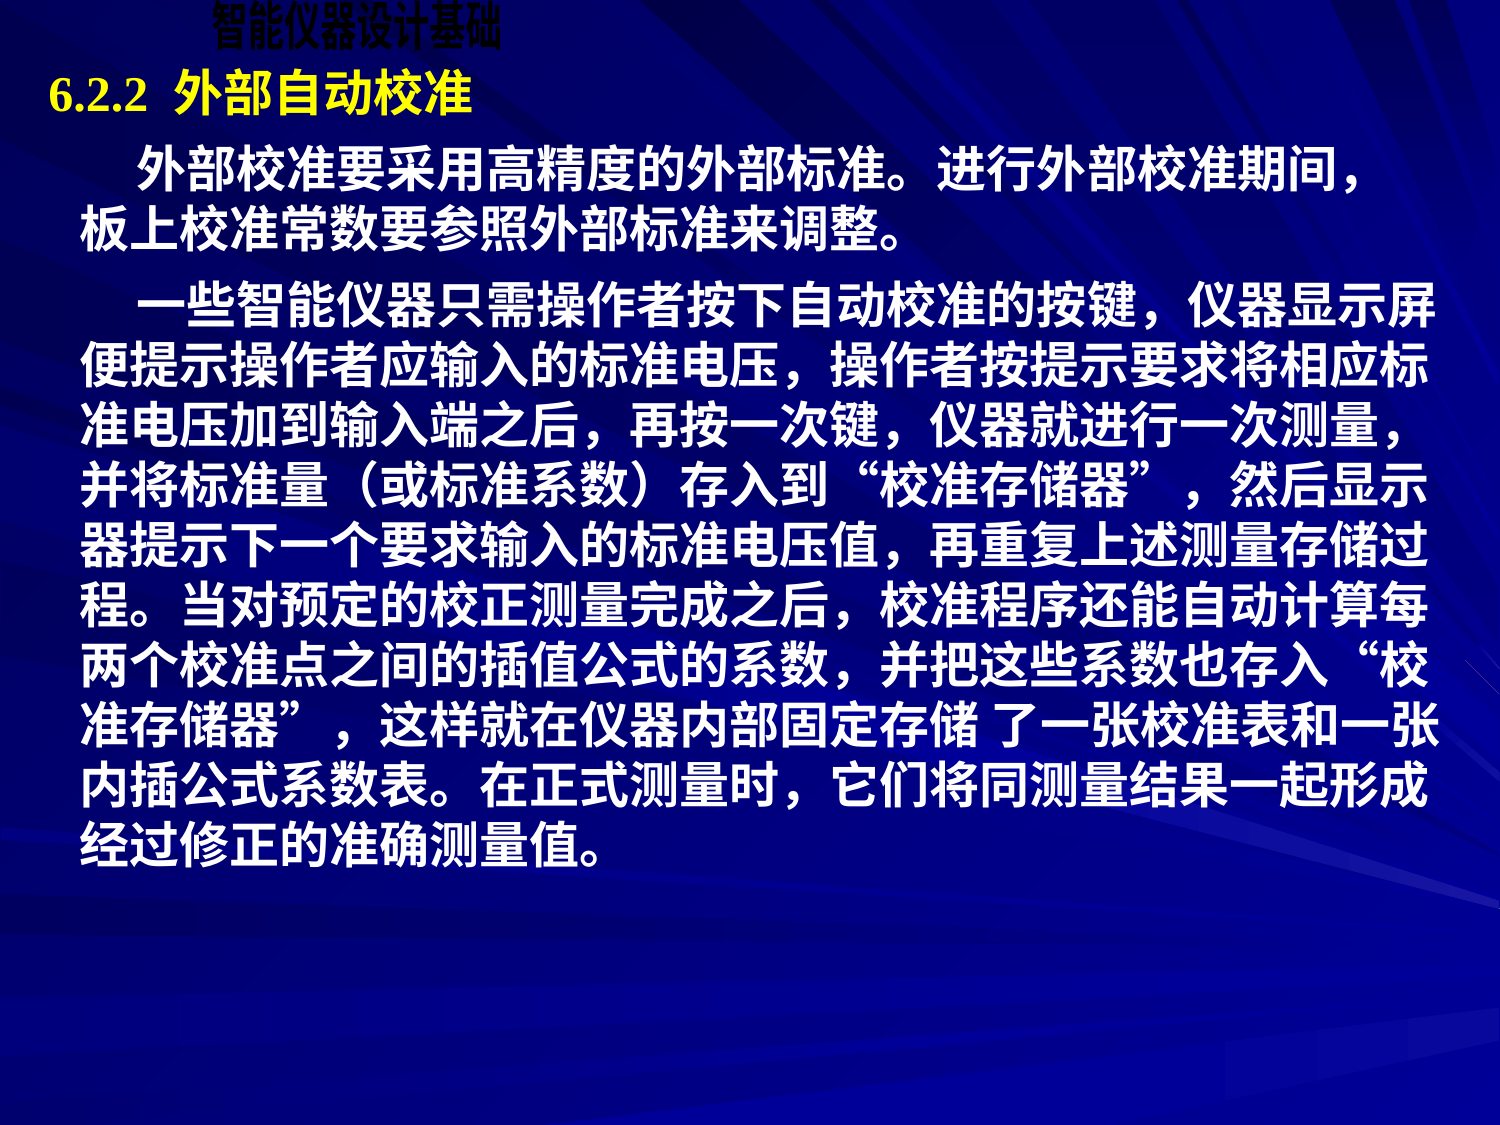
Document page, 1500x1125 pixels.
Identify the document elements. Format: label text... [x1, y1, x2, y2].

text_box 一些智能仪器只需操作者按下自动校准的按键，仪器显示屏便提示操作者应输入的标准电压，操作者按提示要求将相应标准电压加到输入端之后，再按一次键，仪器就进行一次测量，并将标准量（或标准系数）存入到“校准存储器”，然后显示器提示下一个要求输入的标准电压值，再重复上述测量存储过程。当对预定的校正测量完成之后，校准程序还能自动计算每两个校准点之间的插值公式的系数，并把这些系数也存入“校准存储器”，这样就在仪器内部固定存储 了一张校准表和一张内插公式系数表。在正式测量时，它们将同测量结果一起形成经过修正的准确测量值。 [64, 266, 1458, 881]
text_box 6.2.2 外部自动校准 [33, 54, 796, 130]
text_box 外部校准要采用高精度的外部标准。进行外部校准期间，板上校准常数要参照外部标准来调整。 [64, 129, 1437, 265]
